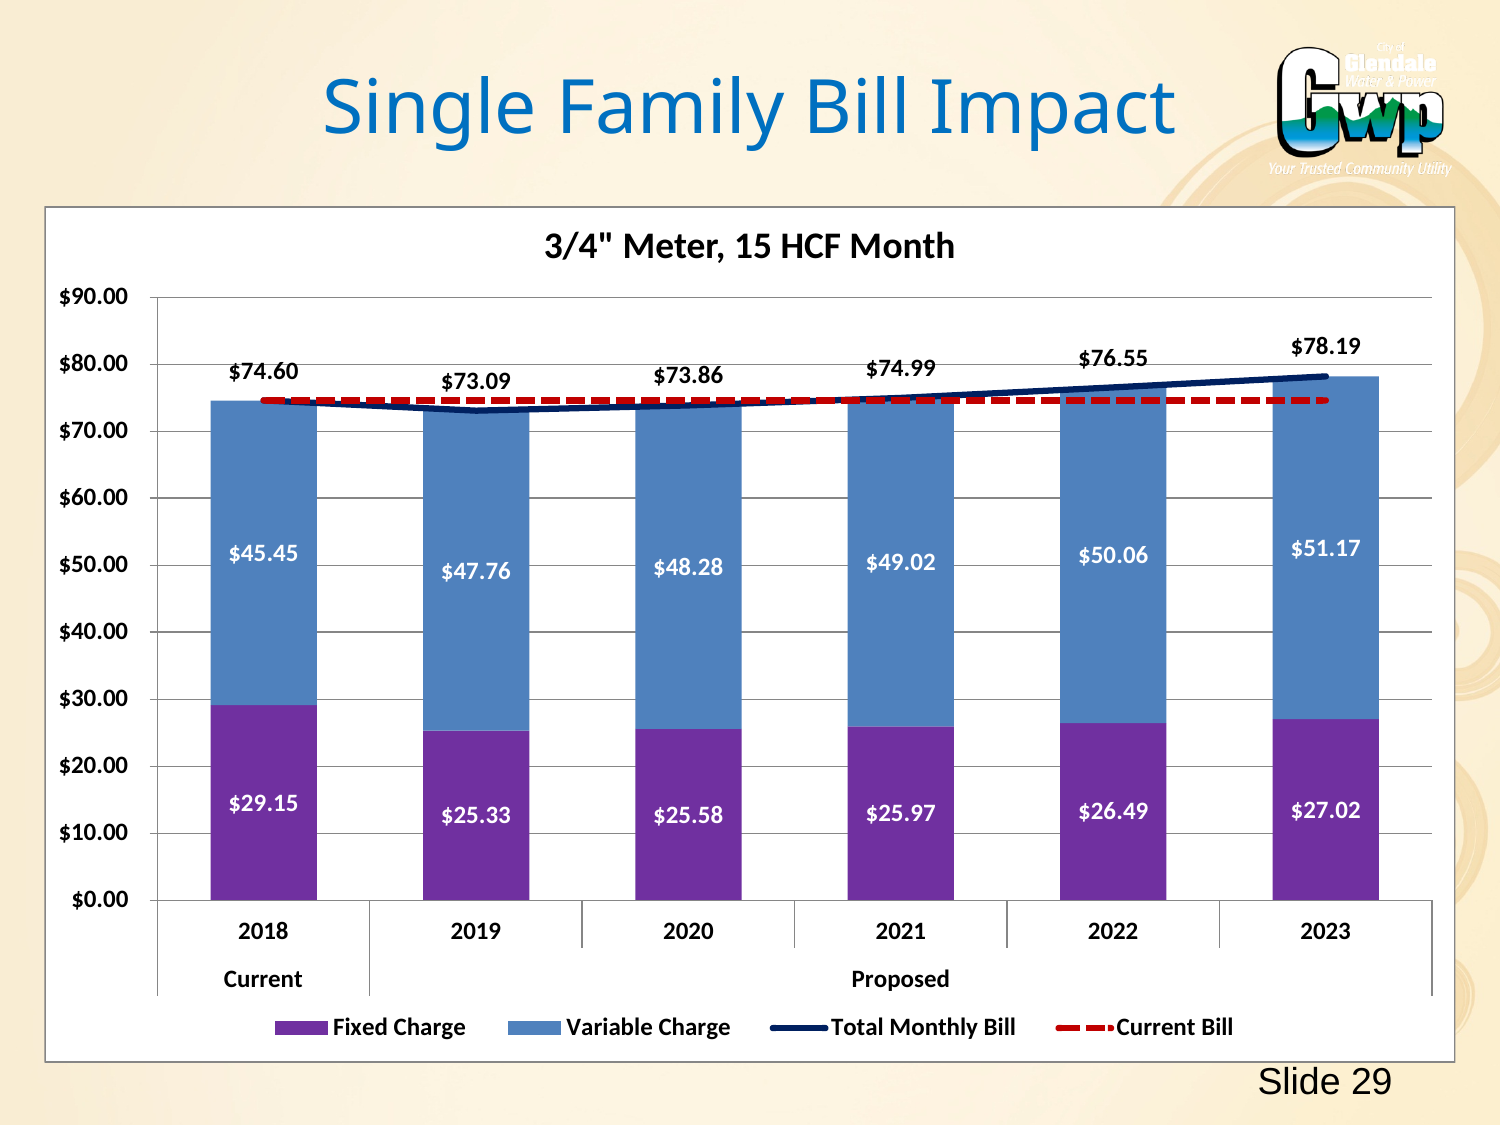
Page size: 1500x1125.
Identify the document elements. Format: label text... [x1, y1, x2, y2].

text_box Slide 29 [1149, 1049, 1500, 1125]
title Single Family Bill Impact [75, 37, 1425, 171]
picture [0, 0, 1500, 1125]
